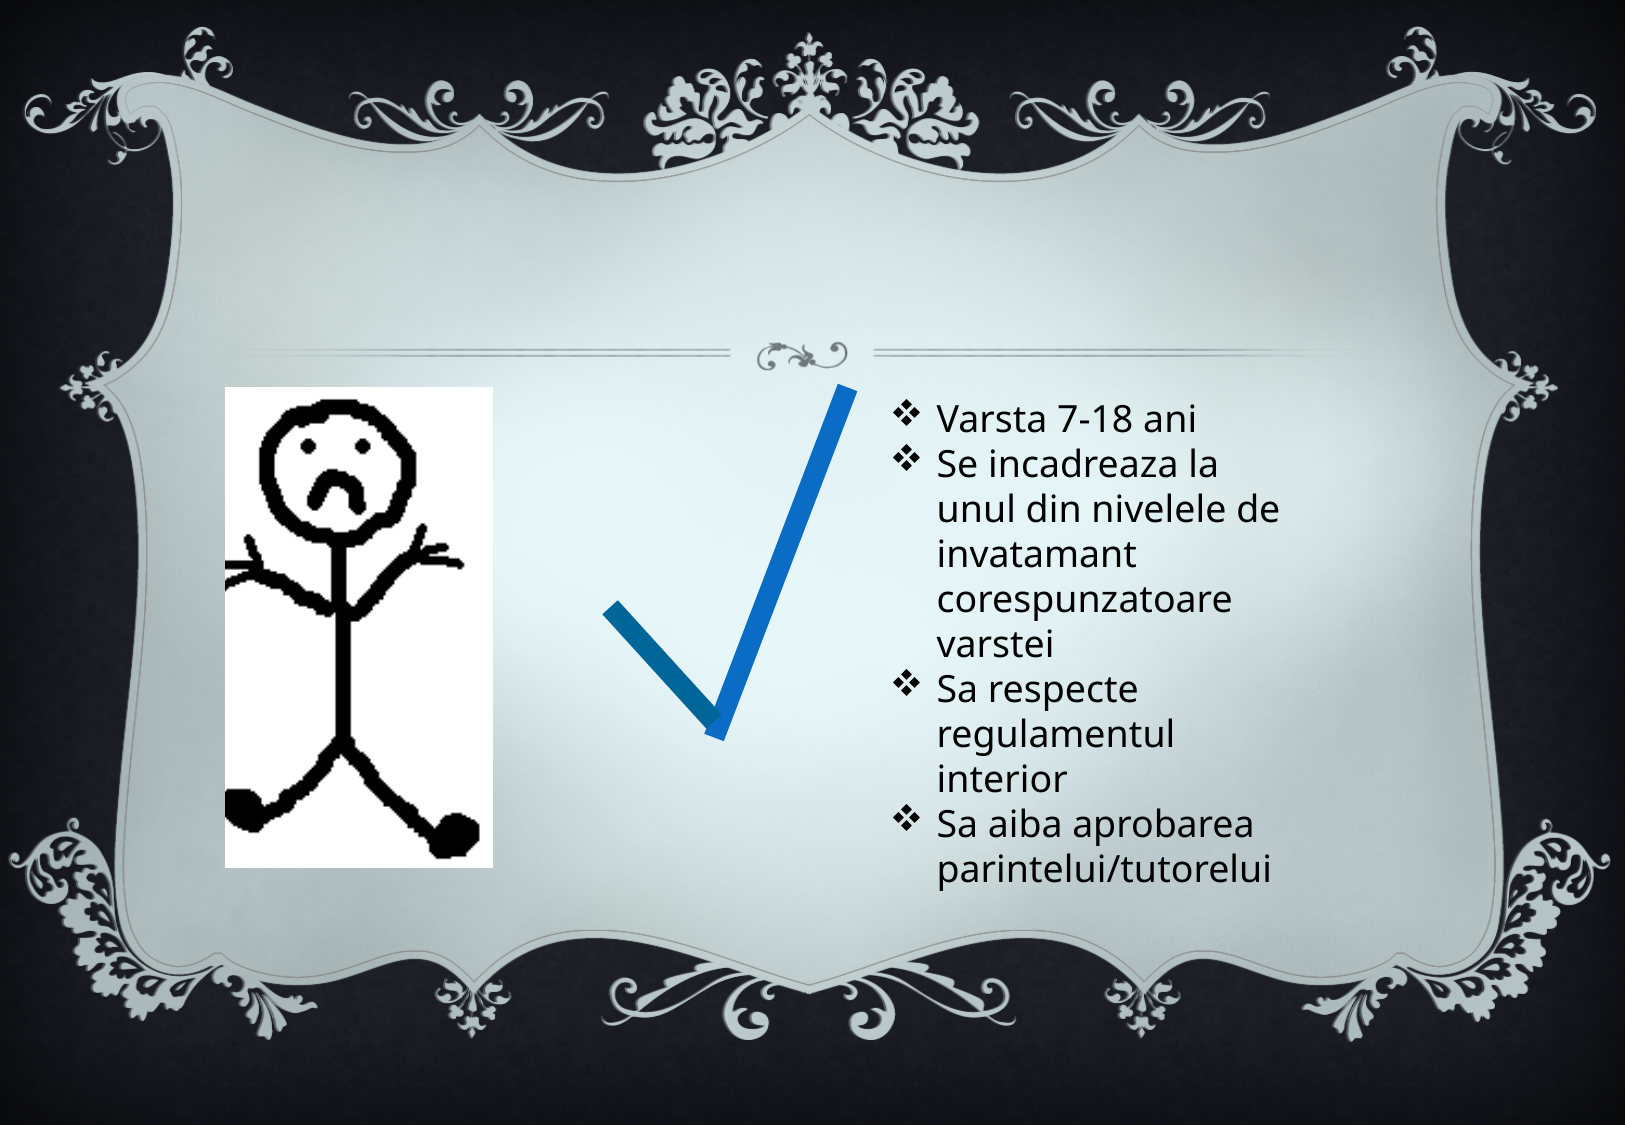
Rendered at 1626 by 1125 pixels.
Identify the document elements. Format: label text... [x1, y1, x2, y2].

picture [0, 387, 1625, 1125]
picture [0, 0, 1625, 265]
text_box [609, 387, 848, 738]
text_box Varsta 7-18 ani Se incadreaza la unul din nivelele de invatamant corespunzatoare varstei Sa respecte regulamentul interior Sa aiba aprobarea parintelui/tutorelui [874, 387, 1313, 898]
